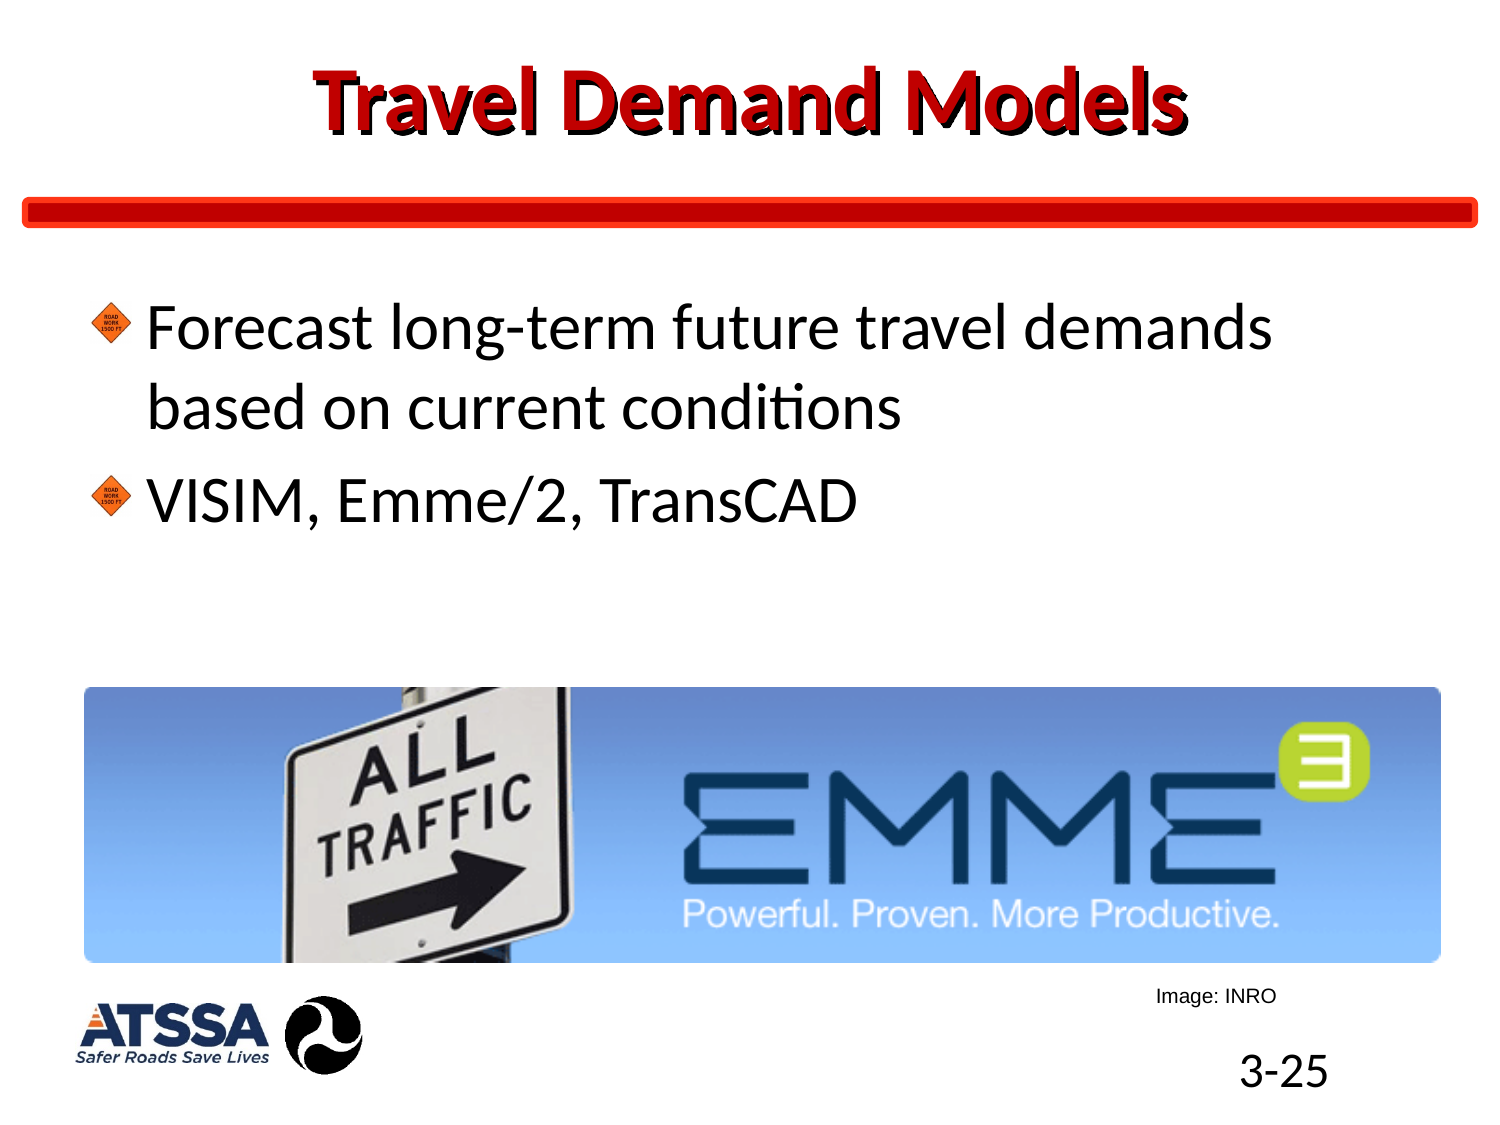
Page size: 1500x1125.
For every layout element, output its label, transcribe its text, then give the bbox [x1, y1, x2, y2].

list Forecast long-term future travel demands based on current conditions VISIM, Emme/2, TransCAD [74, 274, 1451, 988]
picture [276, 989, 370, 1077]
picture [90, 474, 132, 517]
picture [83, 687, 1441, 963]
title Travel Demand Models [0, 0, 1500, 188]
text_box Image: INRO [1140, 975, 1347, 1016]
picture [75, 1003, 269, 1063]
picture [90, 301, 132, 344]
